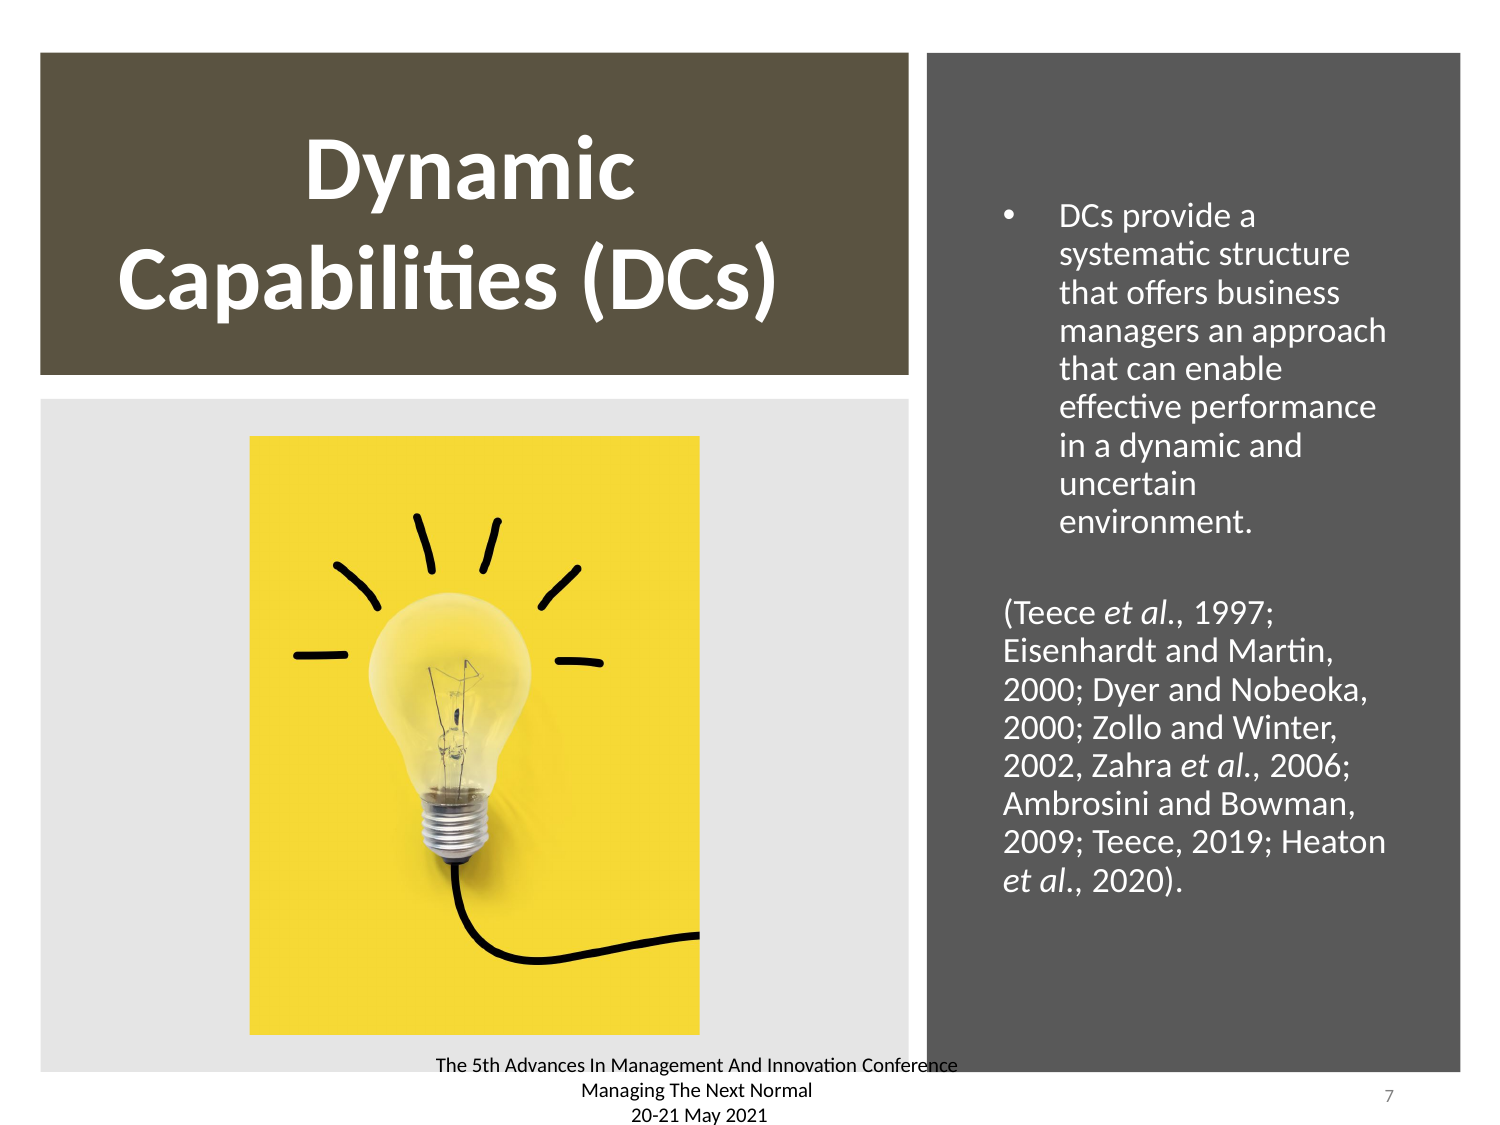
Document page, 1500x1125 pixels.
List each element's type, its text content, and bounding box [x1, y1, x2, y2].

text_box [925, 51, 1462, 1074]
picture [249, 436, 700, 1035]
text_box [38, 397, 911, 1074]
list DCs provide a systematic structure that offers business managers an approach that can enable effective performance in a dynamic and uncertain environment. (Teece et al., 1997; Eisenhardt and Martin, 2000; Dyer and Nobeoka, 2000; Zollo and Winter, 2002, Zahra et al., 2006; Ambrosini and Bowman, 2009; Teece, 2019; Heaton et al., 2020). [987, 150, 1410, 947]
slide_number 6 [1289, 1072, 1410, 1117]
text_box The 5th Advances In Management And Innovation Conference Managing The Next Normal 20-21 May 2021 [420, 1044, 978, 1125]
title Dynamic Capabilities (DCs) [64, 84, 876, 352]
text_box [38, 51, 911, 377]
